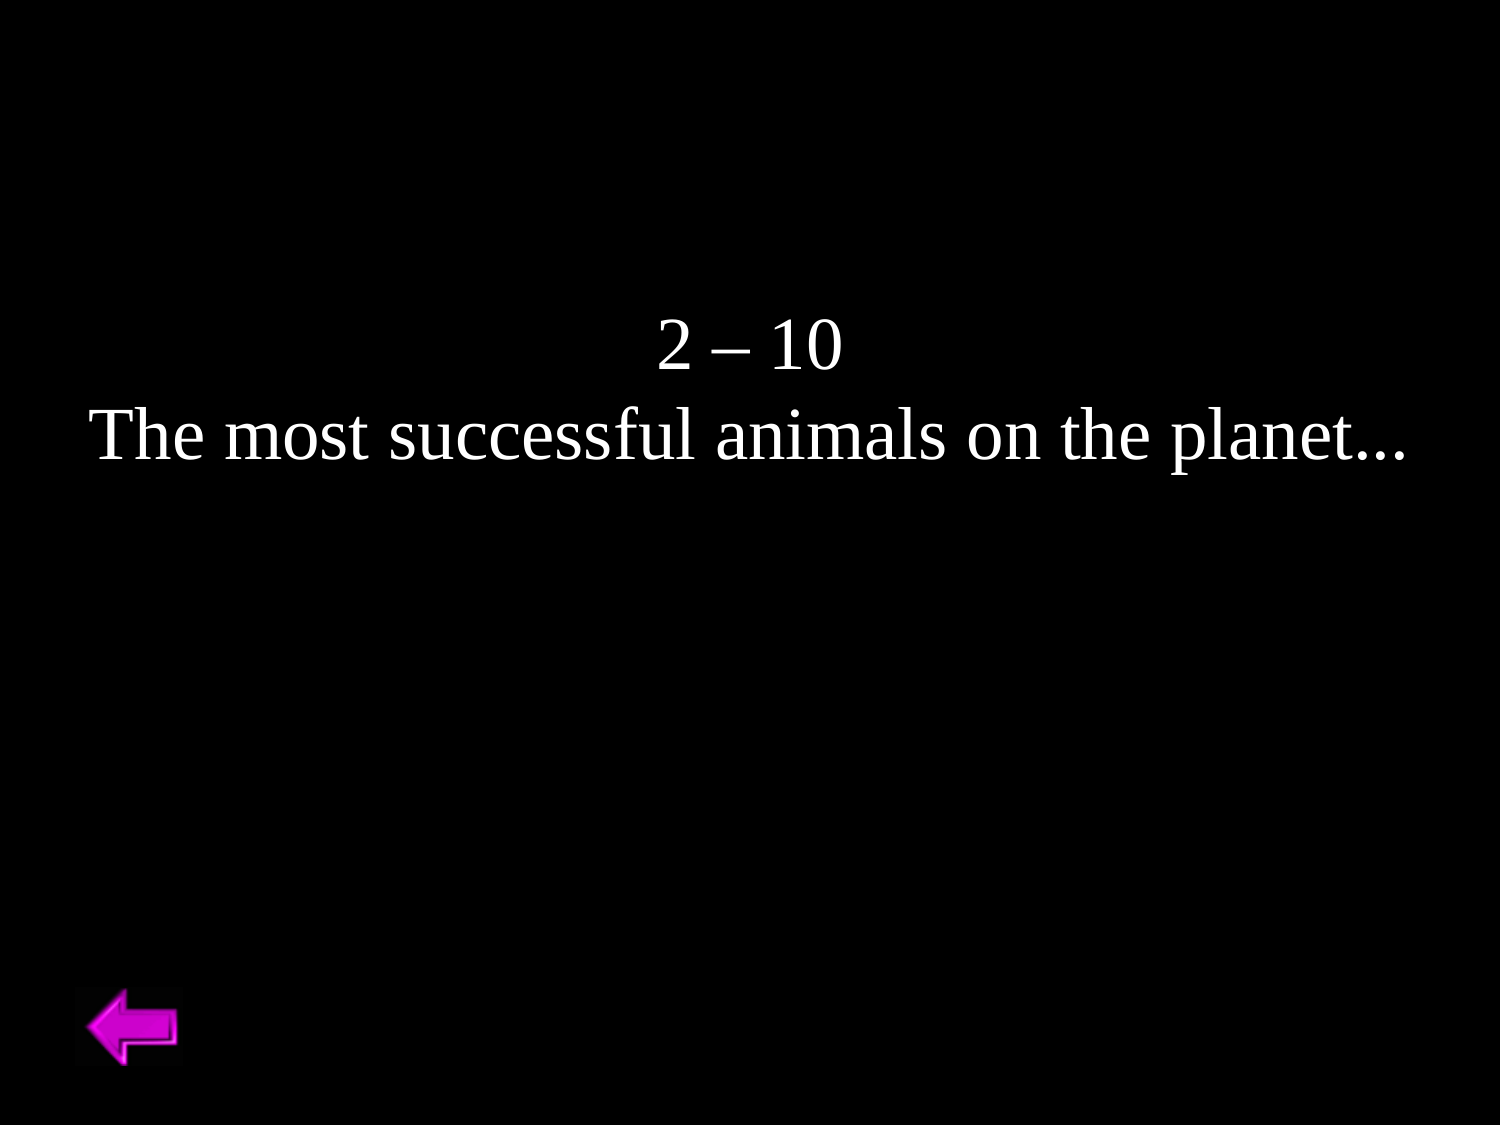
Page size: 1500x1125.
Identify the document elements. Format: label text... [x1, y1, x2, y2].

text_box 2 – 10 The most successful animals on the planet... [0, 287, 1500, 483]
picture [74, 987, 183, 1066]
